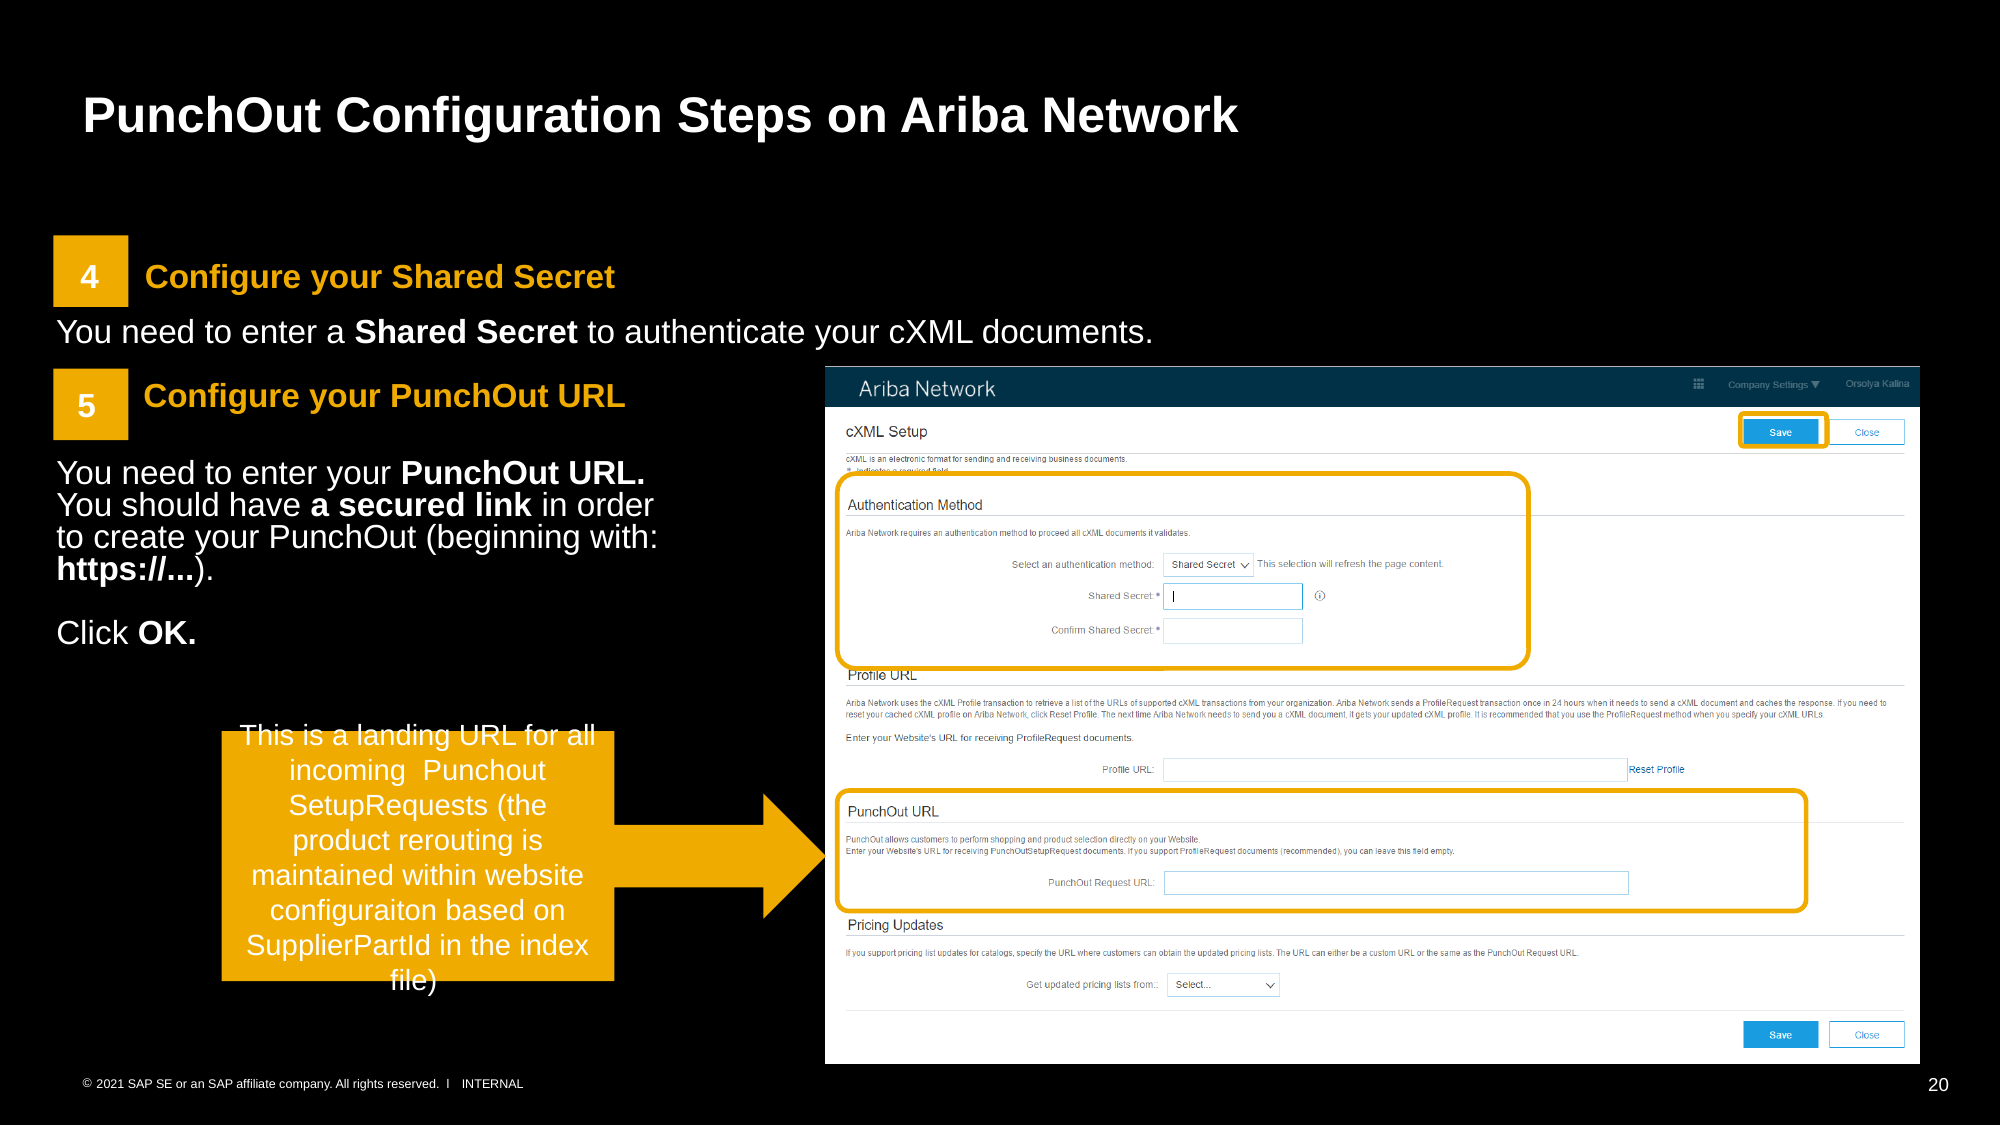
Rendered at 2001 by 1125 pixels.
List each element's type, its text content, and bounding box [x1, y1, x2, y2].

text_box This is a landing URL for all incoming Punchout SetupRequests (the product rerouting is maintained within website configuraiton based on SupplierPartId in the index file) [221, 731, 819, 982]
text_box You need to enter a Shared Secret to authenticate your cXML documents. [41, 310, 1436, 515]
text_box Configure your PunchOut URL [128, 374, 653, 434]
text_box You need to enter your PunchOut URL. You should have a secured link in order to create your PunchOut (beginning with: https://...). Click OK. [41, 451, 685, 691]
text_box 4 Configure your Shared Secret [53, 235, 129, 307]
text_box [825, 366, 1920, 1064]
title PunchOut Configuration Steps on Ariba Network [82, 82, 1918, 144]
text_box 5 [53, 368, 129, 441]
